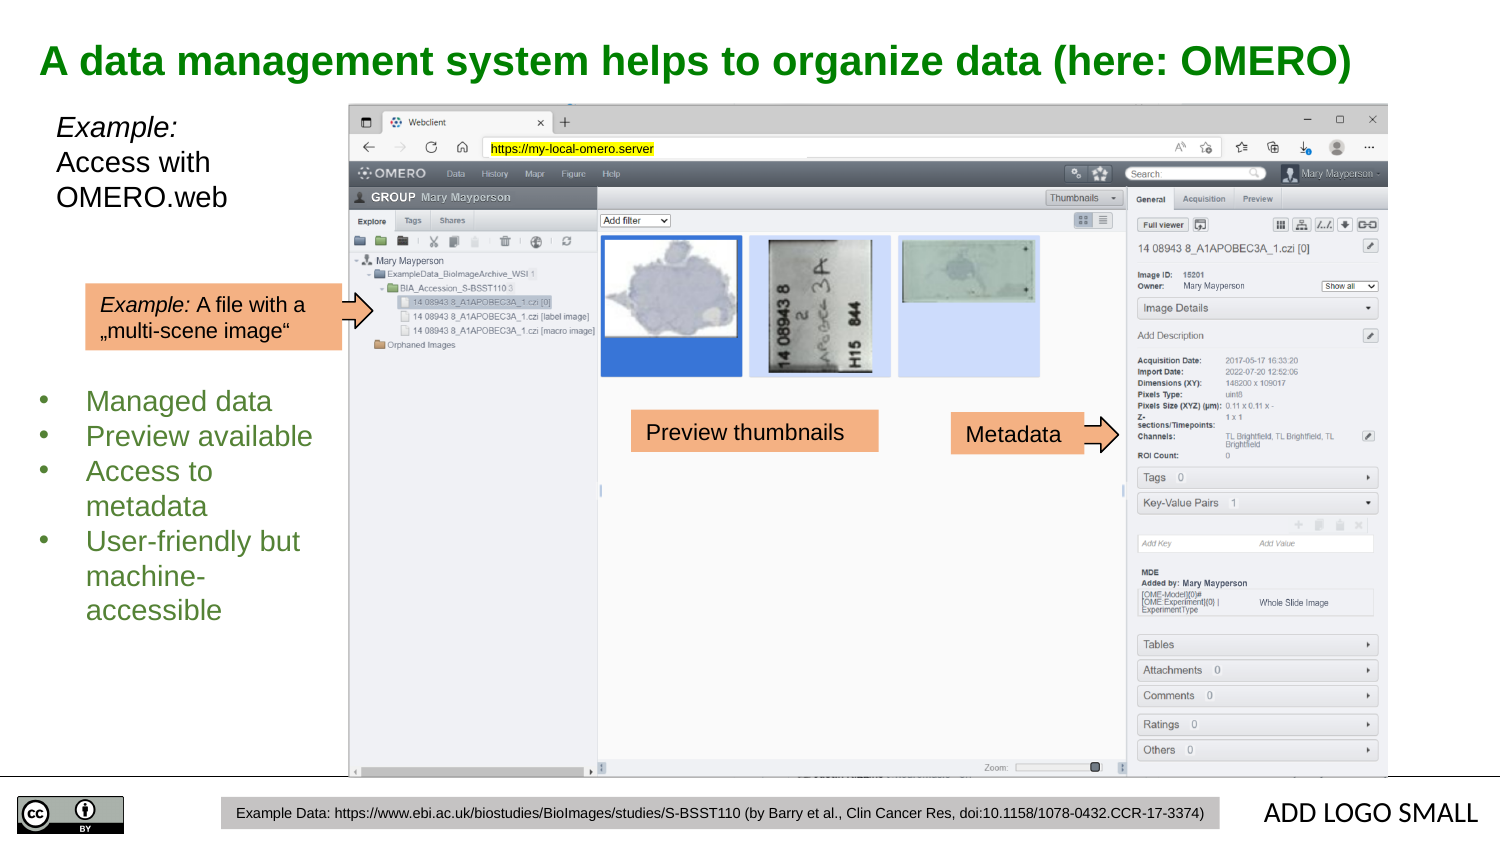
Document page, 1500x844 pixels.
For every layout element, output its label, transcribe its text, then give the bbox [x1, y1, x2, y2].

text_box [343, 301, 348, 320]
picture [348, 103, 1388, 778]
text_box Managed data Preview available Access to metadata User-friendly but machine-accessible [24, 374, 332, 635]
picture [17, 796, 124, 834]
text_box Example: Access with OMERO.web [41, 101, 336, 221]
text_box Example: A file with a „multi-scene image“ [85, 283, 343, 351]
text_box Example Data: https://www.ebi.ac.uk/biostudies/BioImages/studies/S-BSST110 (by Barry et al., Clin Cancer Res, doi:10.1158/1078-0432.CCR-17-3374) [221, 796, 1220, 830]
text_box A data management system helps to organize data (here: OMERO) [24, 26, 1471, 75]
